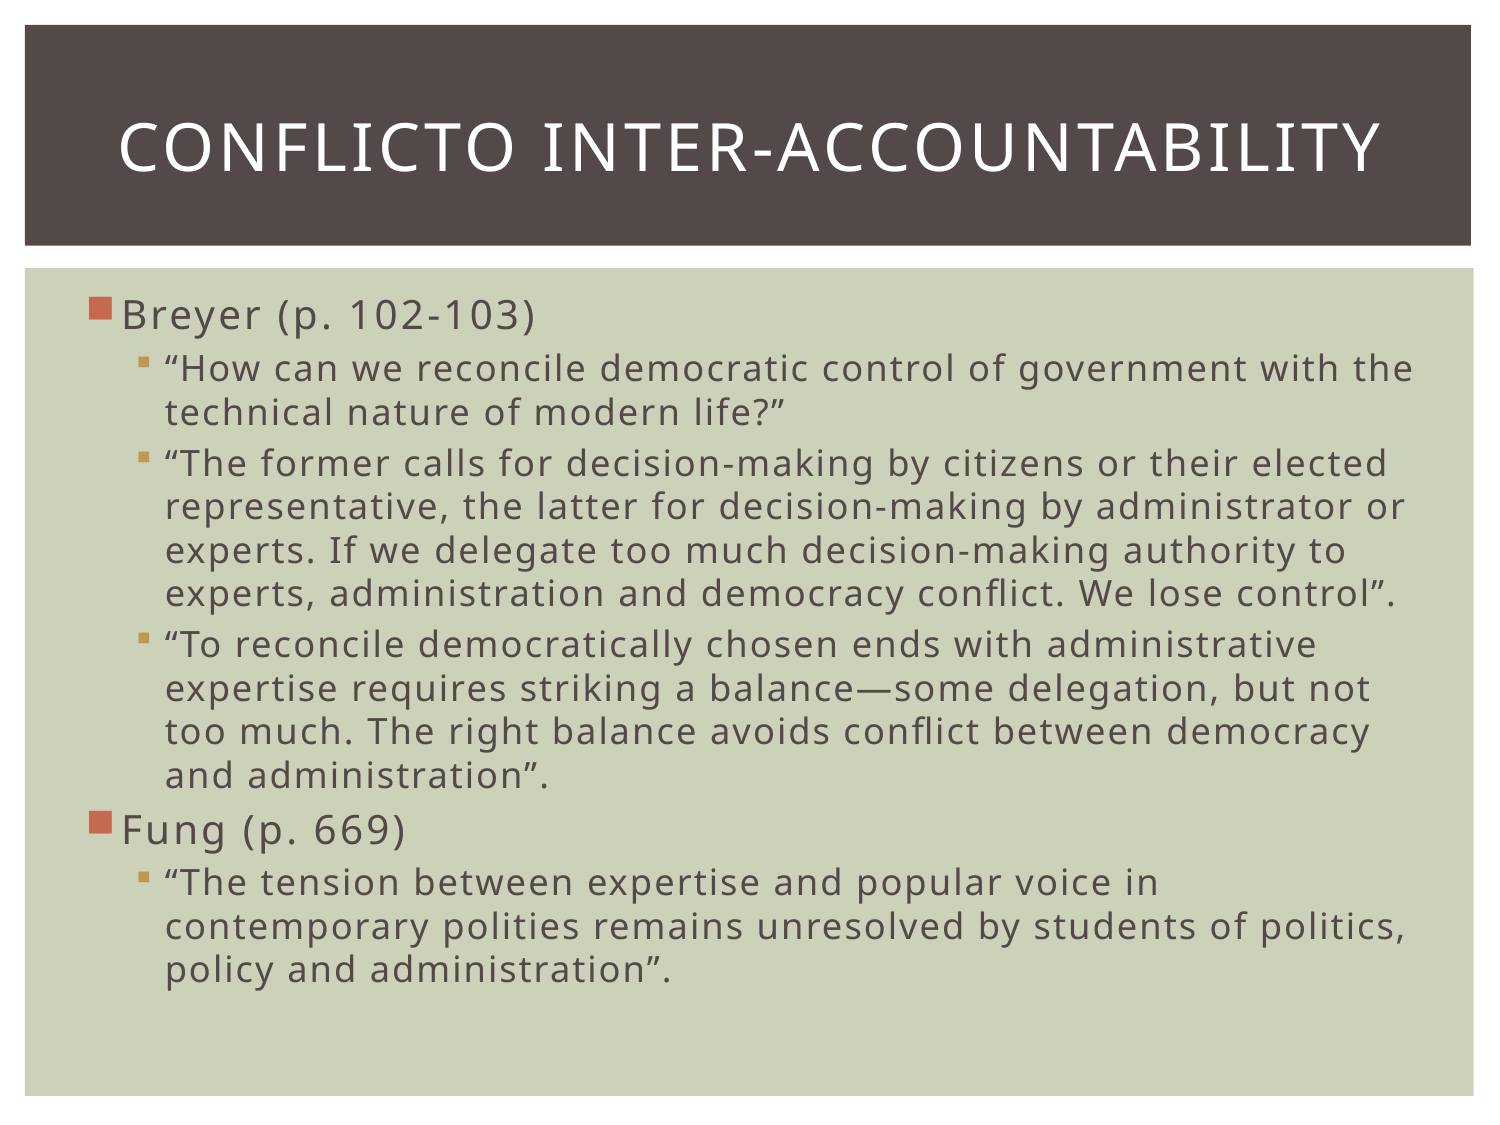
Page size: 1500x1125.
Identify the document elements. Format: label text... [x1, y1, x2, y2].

list Breyer (p. 102-103) “How can we reconcile democratic control of government with the technical nature of modern life?” “The former calls for decision-making by citizens or their elected representative, the latter for decision-making by administrator or experts. If we delegate too much decision-making authority to experts, administration and democracy conflict. We lose control”. “To reconcile democratically chosen ends with administrative expertise requires striking a balance—some delegation, but not too much. The right balance avoids conflict between democracy and administration”. Fung (p. 669) “The tension between expertise and popular voice in contemporary polities remains unresolved by students of politics, policy and administration”. [62, 281, 1442, 1005]
title Conflicto inter-accountability [62, 58, 1438, 232]
